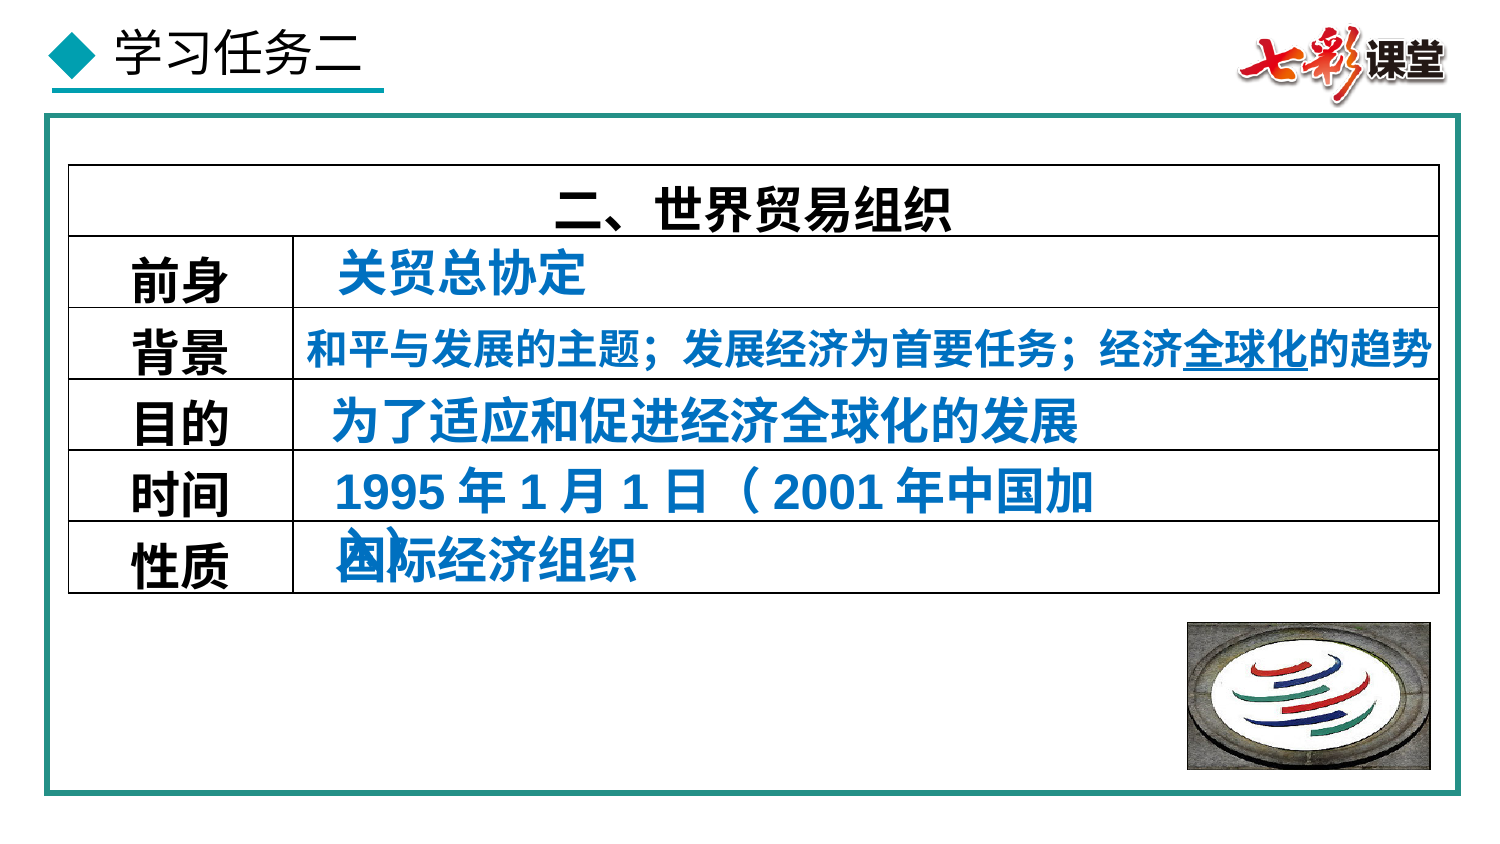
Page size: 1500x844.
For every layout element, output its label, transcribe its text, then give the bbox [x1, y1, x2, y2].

table_cell [294, 380, 1438, 449]
table_cell [294, 451, 1438, 520]
table_cell 前身 [69, 237, 292, 307]
table_cell 目的 [69, 380, 292, 449]
table_cell 性质 [69, 522, 292, 592]
text_box 国际经济组织 [323, 521, 595, 581]
table_cell 时间 [69, 451, 292, 520]
text_box 关贸总协定 [323, 234, 666, 294]
text_box 和平与发展的主题；发展经济为首要任务；经济全球化的趋势 [291, 315, 1412, 375]
text_box 为了适应和促进经济全球化的发展 [315, 381, 951, 442]
table_cell [294, 522, 1438, 592]
table_cell [294, 308, 1438, 378]
picture [1234, 20, 1451, 108]
picture [1186, 622, 1432, 771]
table_header 二、世界贸易组织 [69, 166, 1438, 235]
table_cell [294, 237, 1438, 307]
text_box 1995年1月1日（2001年中国加入） [319, 451, 1164, 512]
table_cell 背景 [69, 308, 292, 378]
